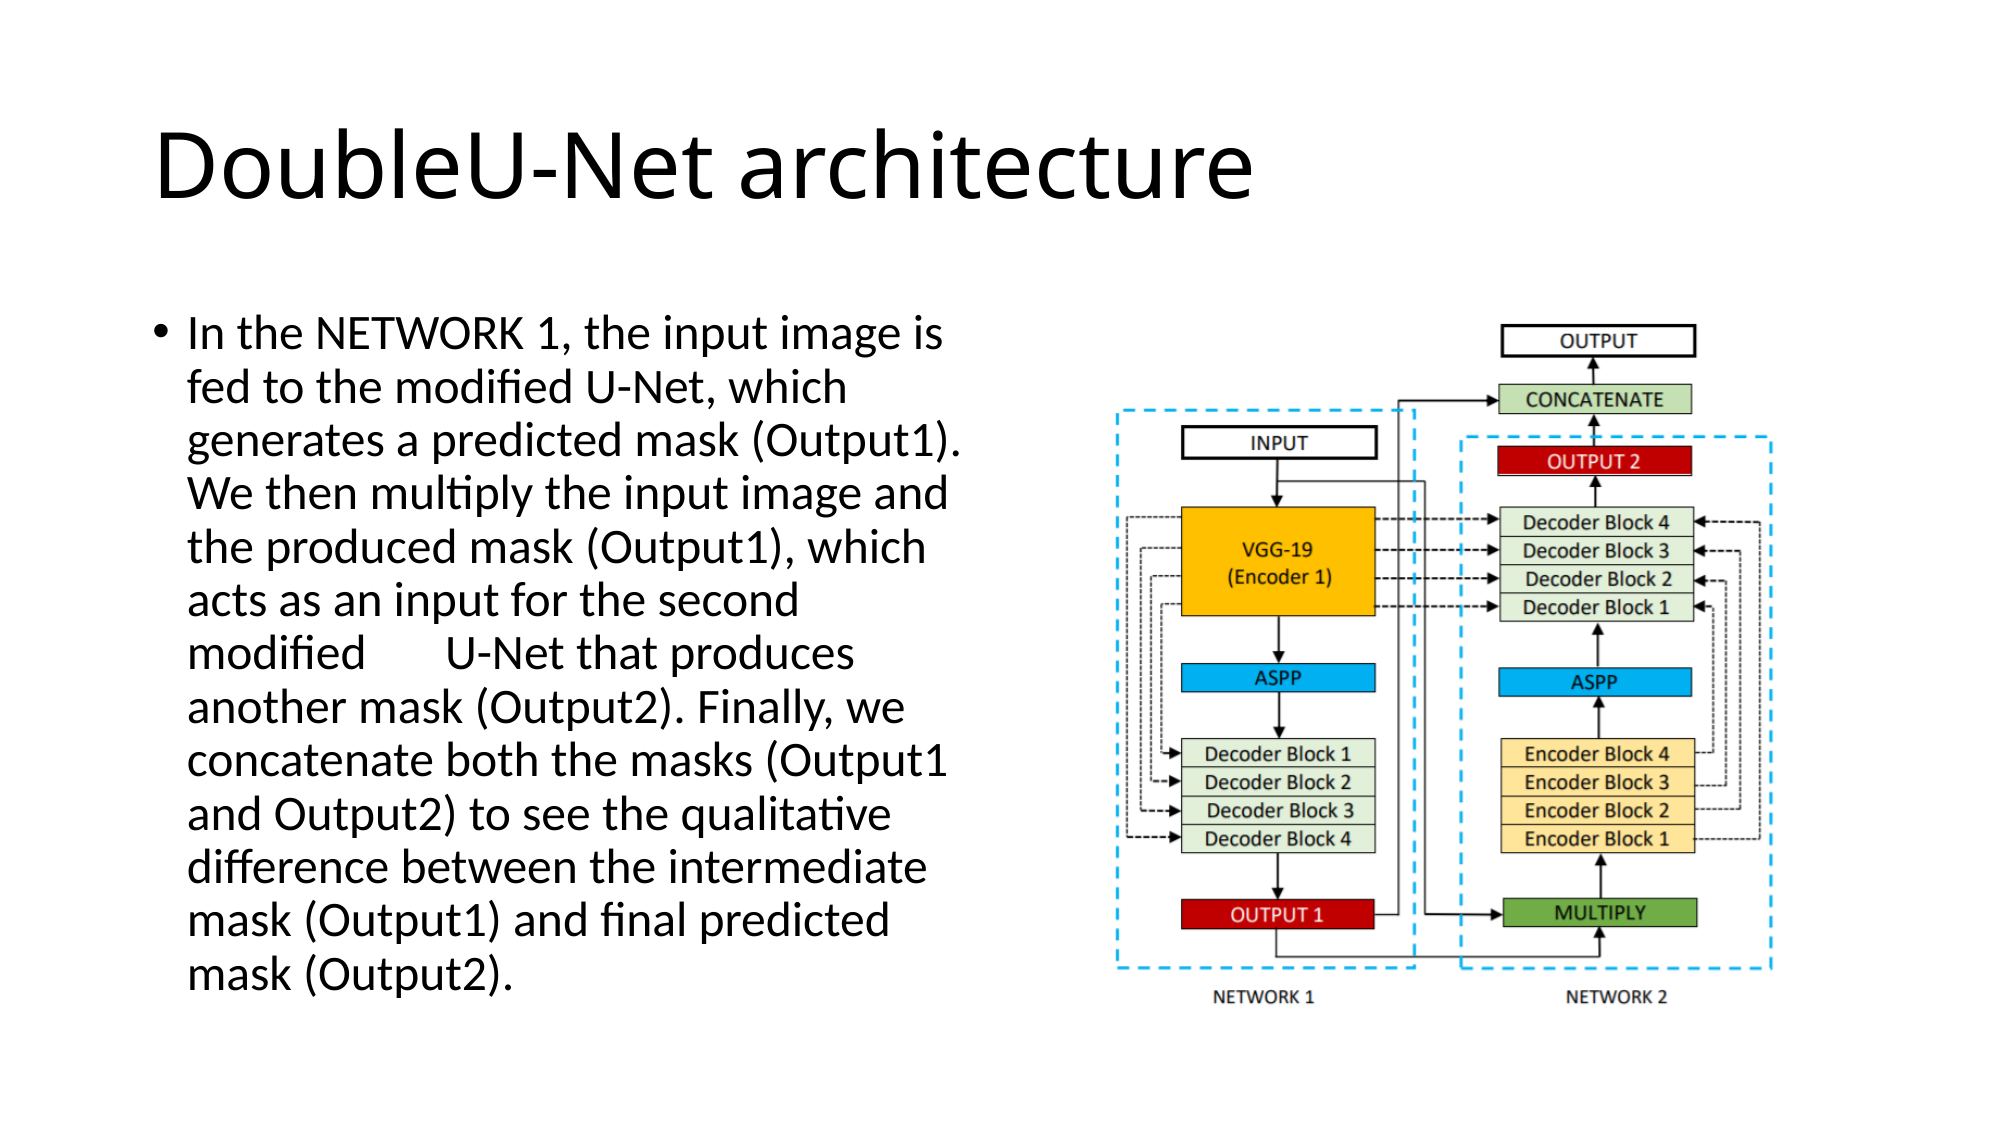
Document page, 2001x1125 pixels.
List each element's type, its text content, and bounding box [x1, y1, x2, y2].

list In the NETWORK 1, the input image is fed to the modified U-Net, which generates a predicted mask (Output1). We then multiply the input image and the produced mask (Output1), which acts as an input for the second modified U-Net that produces another mask (Output2). Finally, we concatenate both the masks (Output1 and Output2) to see the qualitative difference between the intermediate mask (Output1) and final predicted mask (Output2). [137, 299, 988, 1014]
title DoubleU-Net architecture [137, 59, 1863, 278]
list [1093, 299, 1782, 1014]
